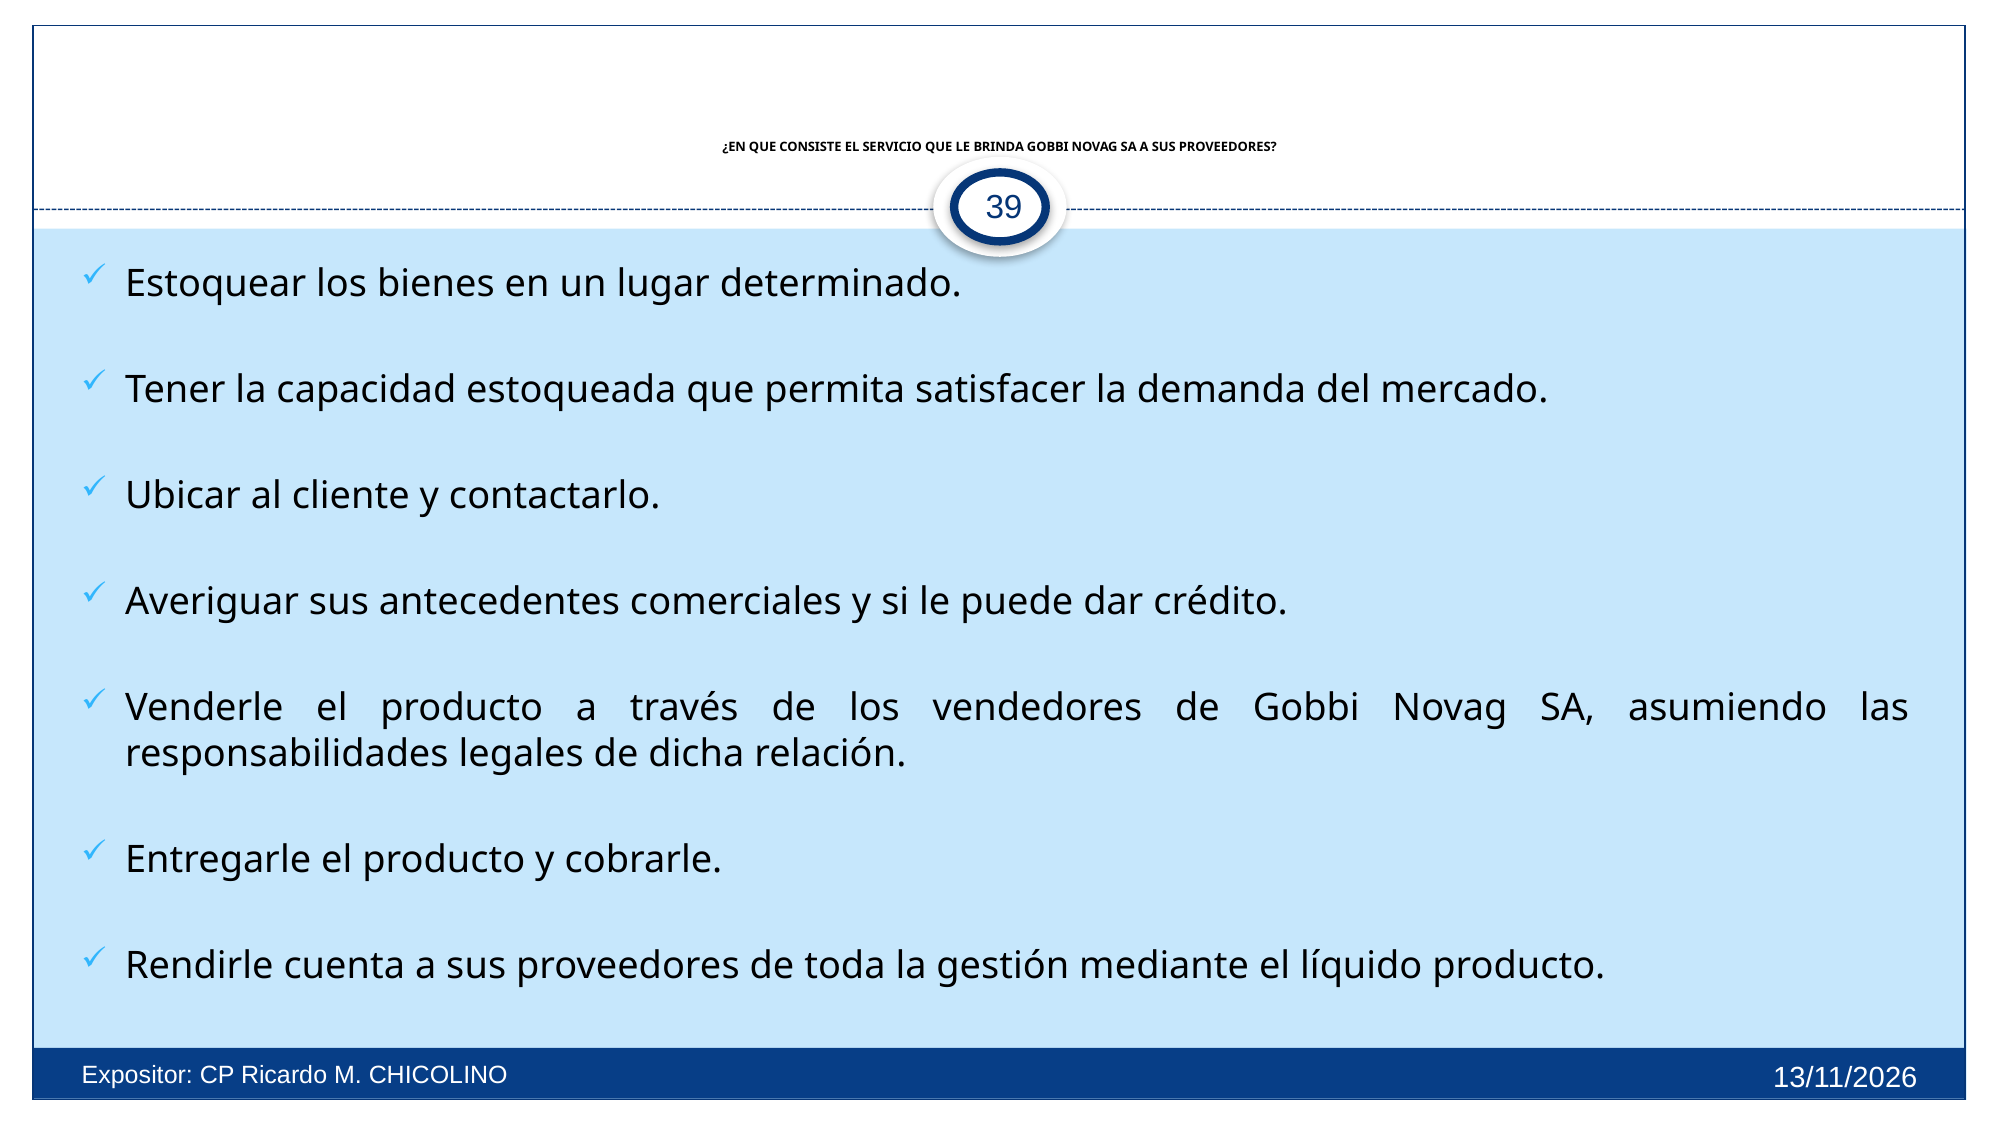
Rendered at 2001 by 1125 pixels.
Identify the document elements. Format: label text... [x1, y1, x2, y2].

footer Expositor: CP Ricardo M. CHICOLINO [66, 1051, 850, 1112]
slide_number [1266, 1050, 1933, 1111]
title ¿EN QUE CONSISTE EL SERVICIO QUE LE BRINDA GOBBI NOVAG SA A SUS PROVEEDORES? [65, 37, 1933, 162]
list Estoquear los bienes en un lugar determinado. Tener la capacidad estoqueada que permita satisfacer la demanda del mercado. Ubicar al cliente y contactarlo. Averiguar sus antecedentes comerciales y si le puede dar crédito. Venderle el producto a través de los vendedores de Gobbi Novag SA, asumiendo las responsabilidades legales de dicha relación. Entregarle el producto y cobrarle. Rendirle cuenta a sus proveedores de toda la gestión mediante el líquido producto. [66, 250, 1926, 1001]
slide_number 39 [954, 168, 1055, 241]
